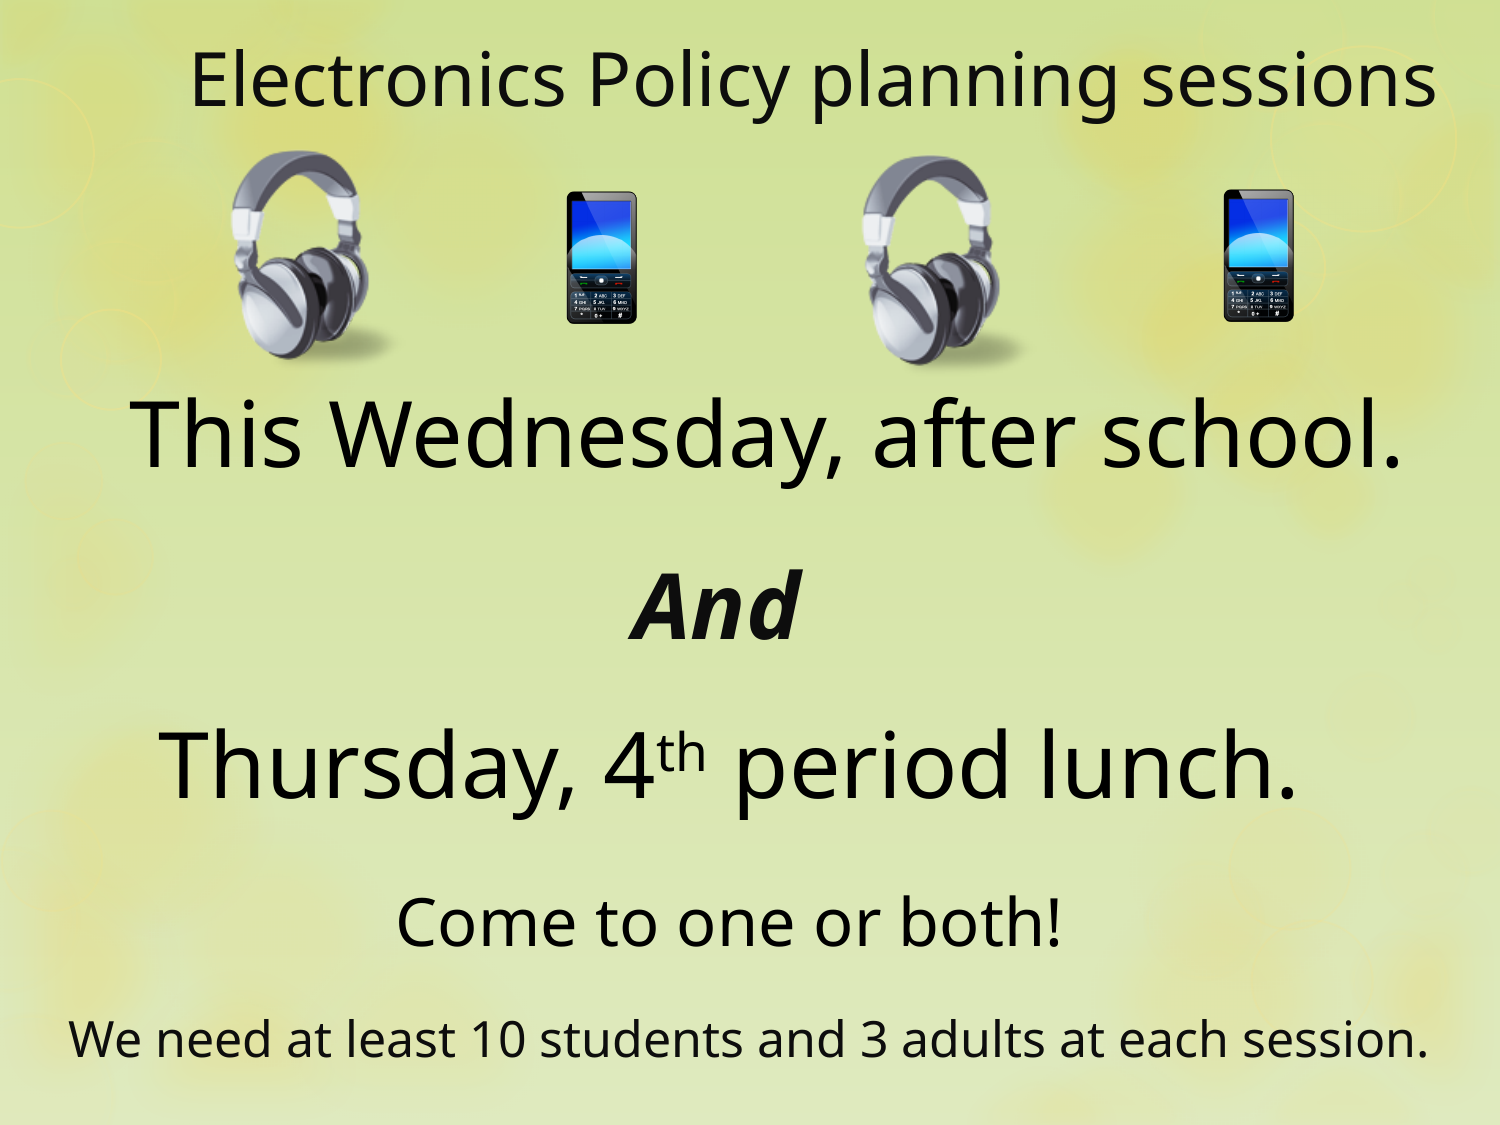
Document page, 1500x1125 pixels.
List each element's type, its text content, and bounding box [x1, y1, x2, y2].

text_box [51, 29, 1364, 155]
picture [535, 186, 676, 327]
text_box And [618, 540, 937, 666]
picture [817, 149, 1055, 388]
text_box We need at least 10 students and 3 adults at each session. [53, 1000, 1446, 1076]
text_box Thursday, 4th period lunch. [143, 699, 1425, 825]
picture [1192, 185, 1333, 326]
text_box This Wednesday, after school. [114, 368, 1421, 494]
picture [186, 144, 424, 383]
text_box Electronics Policy planning sessions [173, 23, 1463, 129]
text_box Come to one or both! [380, 872, 1175, 968]
